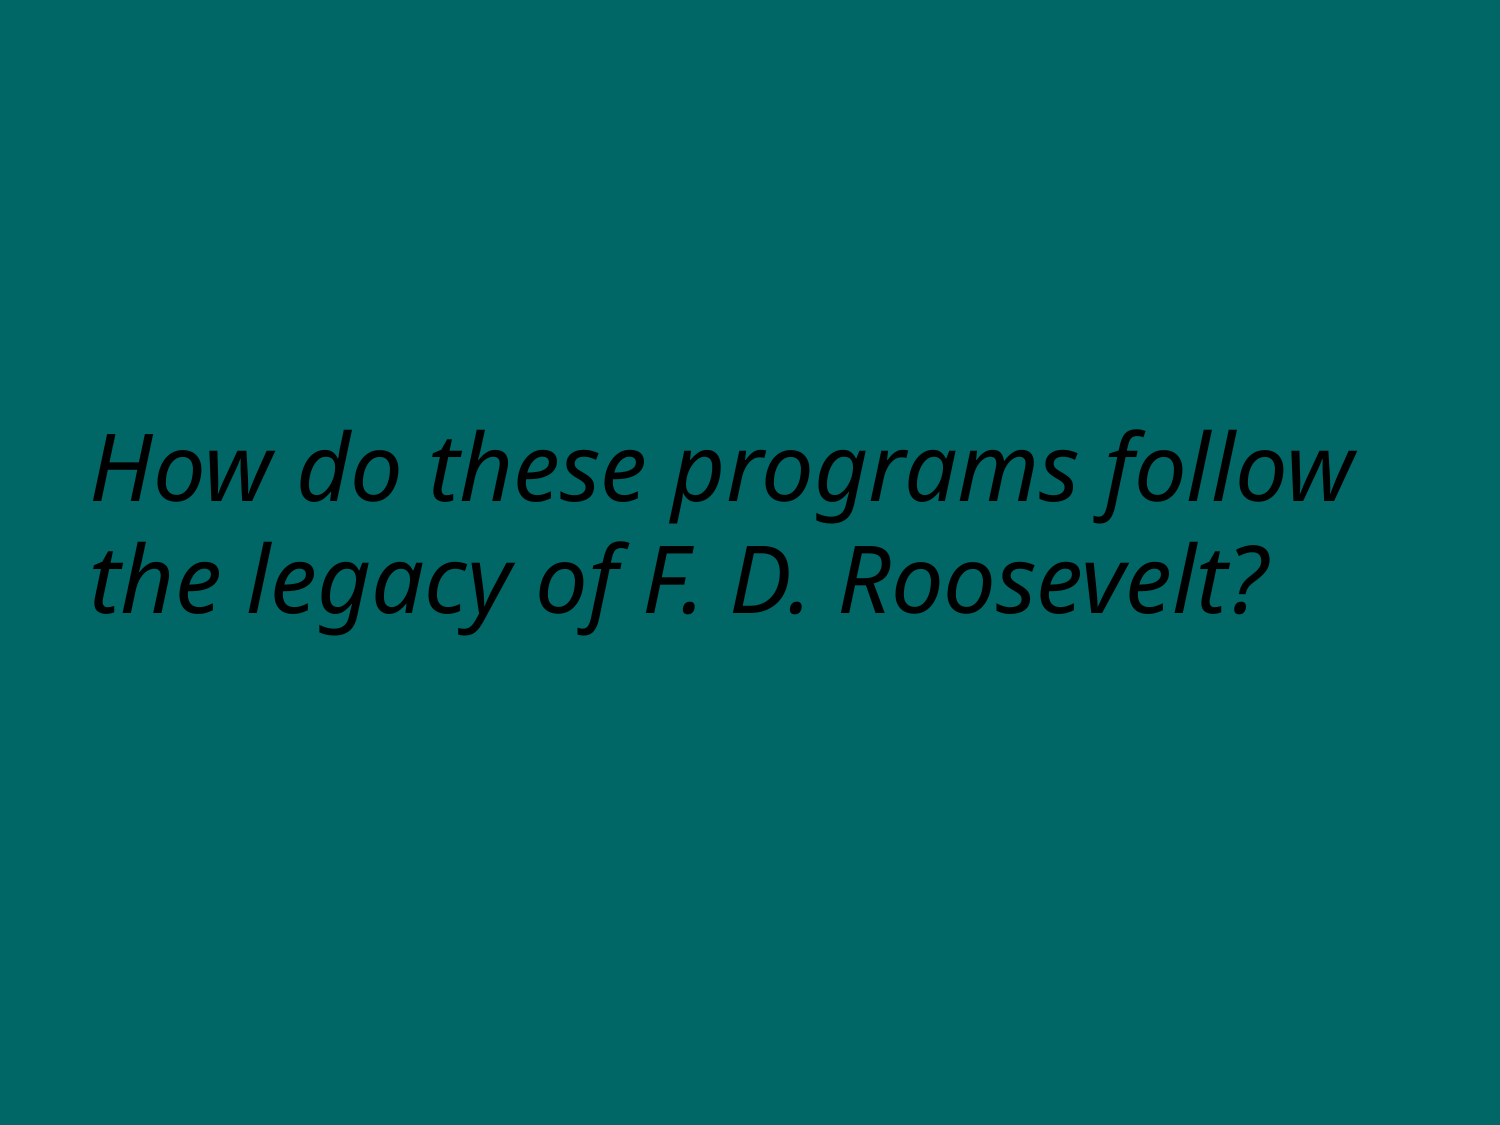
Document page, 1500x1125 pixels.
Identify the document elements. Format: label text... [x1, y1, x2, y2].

text_box How do these programs follow the legacy of F. D. Roosevelt? [74, 399, 1425, 641]
